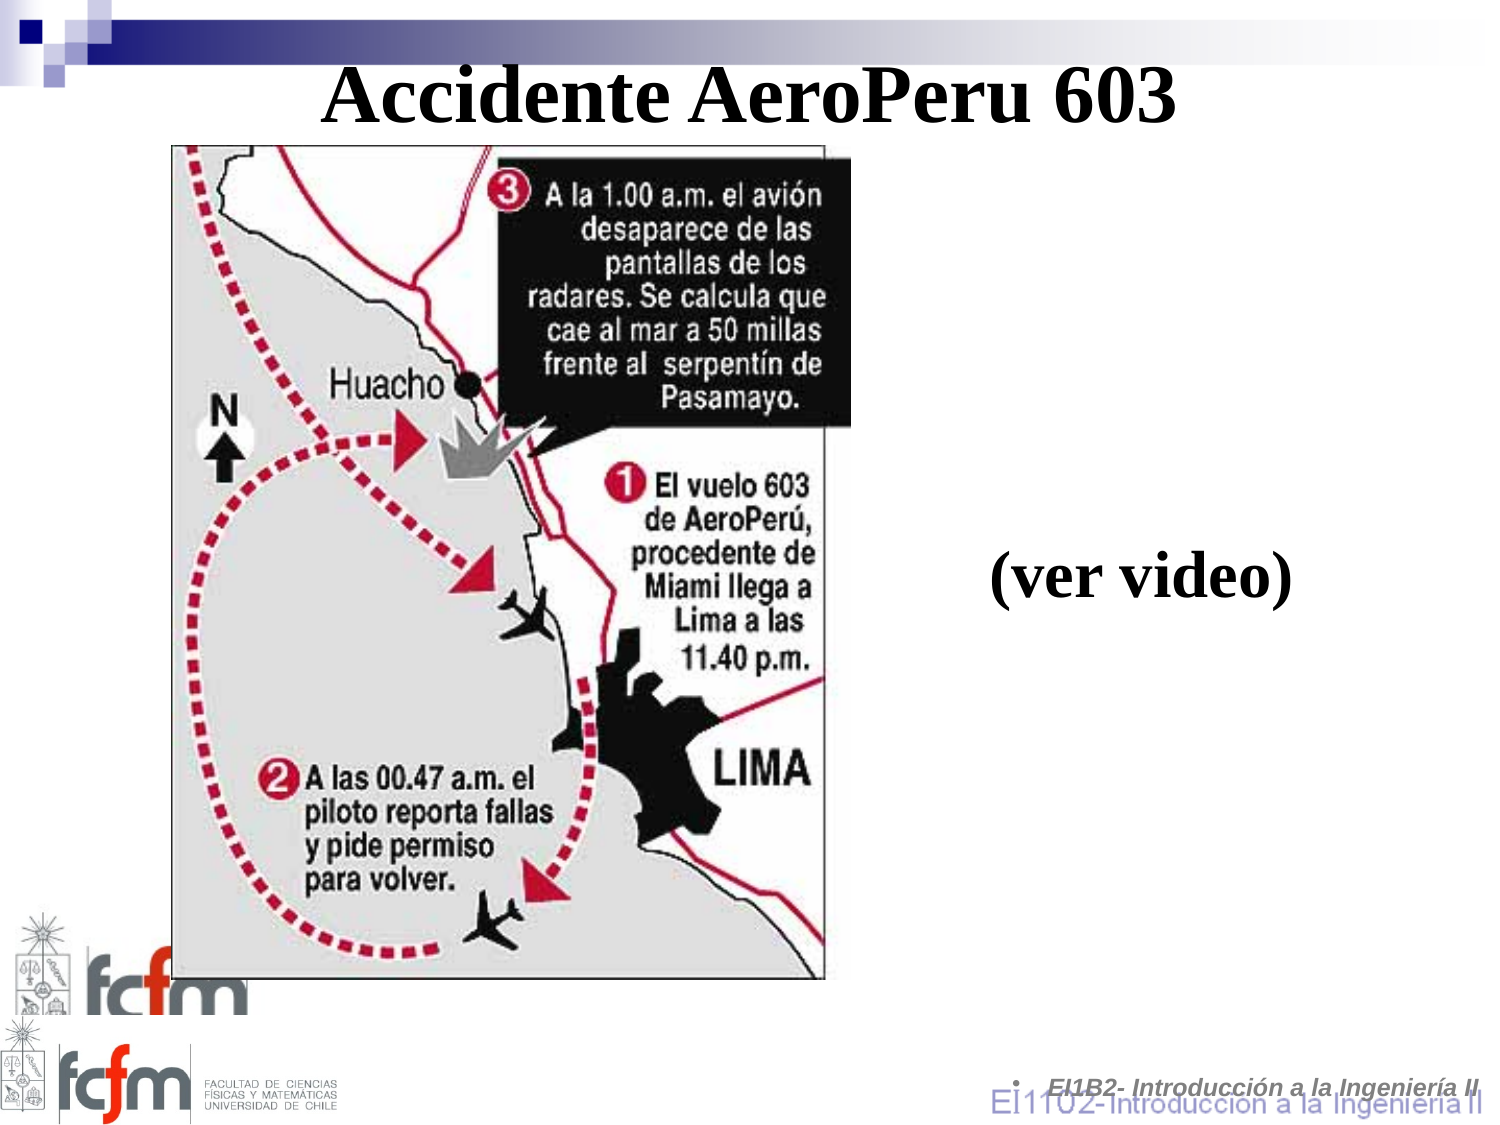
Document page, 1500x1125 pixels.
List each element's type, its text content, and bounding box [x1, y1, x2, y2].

text_box EI1B2- Introducción a la Ingeniería II [667, 1070, 1495, 1114]
title Accidente AeroPeru 603 [74, 44, 1426, 233]
picture [0, 0, 1500, 1125]
text_box (ver video) [974, 538, 1382, 634]
